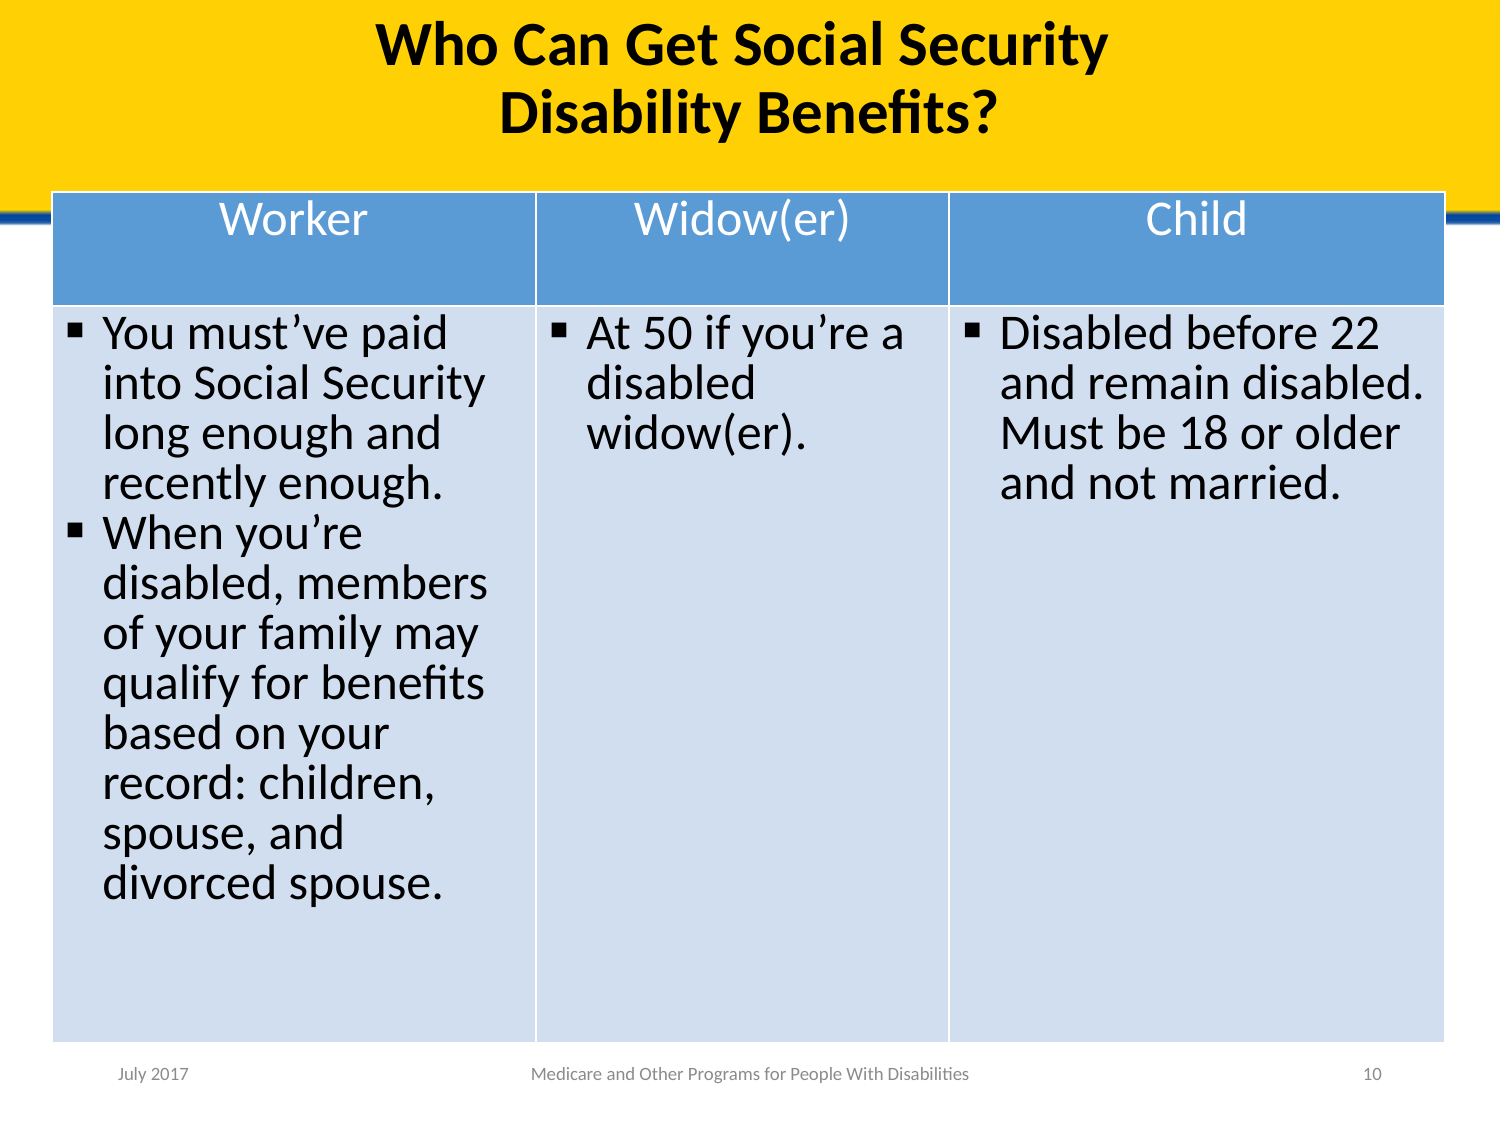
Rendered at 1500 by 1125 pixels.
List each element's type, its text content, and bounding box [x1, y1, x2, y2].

table_cell At 50 if you’re a disabled widow(er). [537, 307, 948, 1042]
slide_number 10 [1059, 1042, 1397, 1103]
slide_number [103, 1042, 441, 1103]
footer Medicare and Other Programs for People With Disabilities [496, 1042, 1004, 1103]
table_header Child [950, 193, 1444, 305]
picture [0, 0, 1500, 1125]
table_header Worker [53, 193, 535, 305]
title Who Can Get Social Security Disability Benefits? [103, 2, 1397, 156]
table_cell You must’ve paid into Social Security long enough and recently enough. When you’re disabled, members of your family may qualify for benefits based on your record: children, spouse, and divorced spouse. [53, 307, 535, 1042]
table_cell Disabled before 22 and remain disabled. Must be 18 or older and not married. [950, 307, 1444, 1042]
table_header Widow(er) [537, 193, 948, 305]
